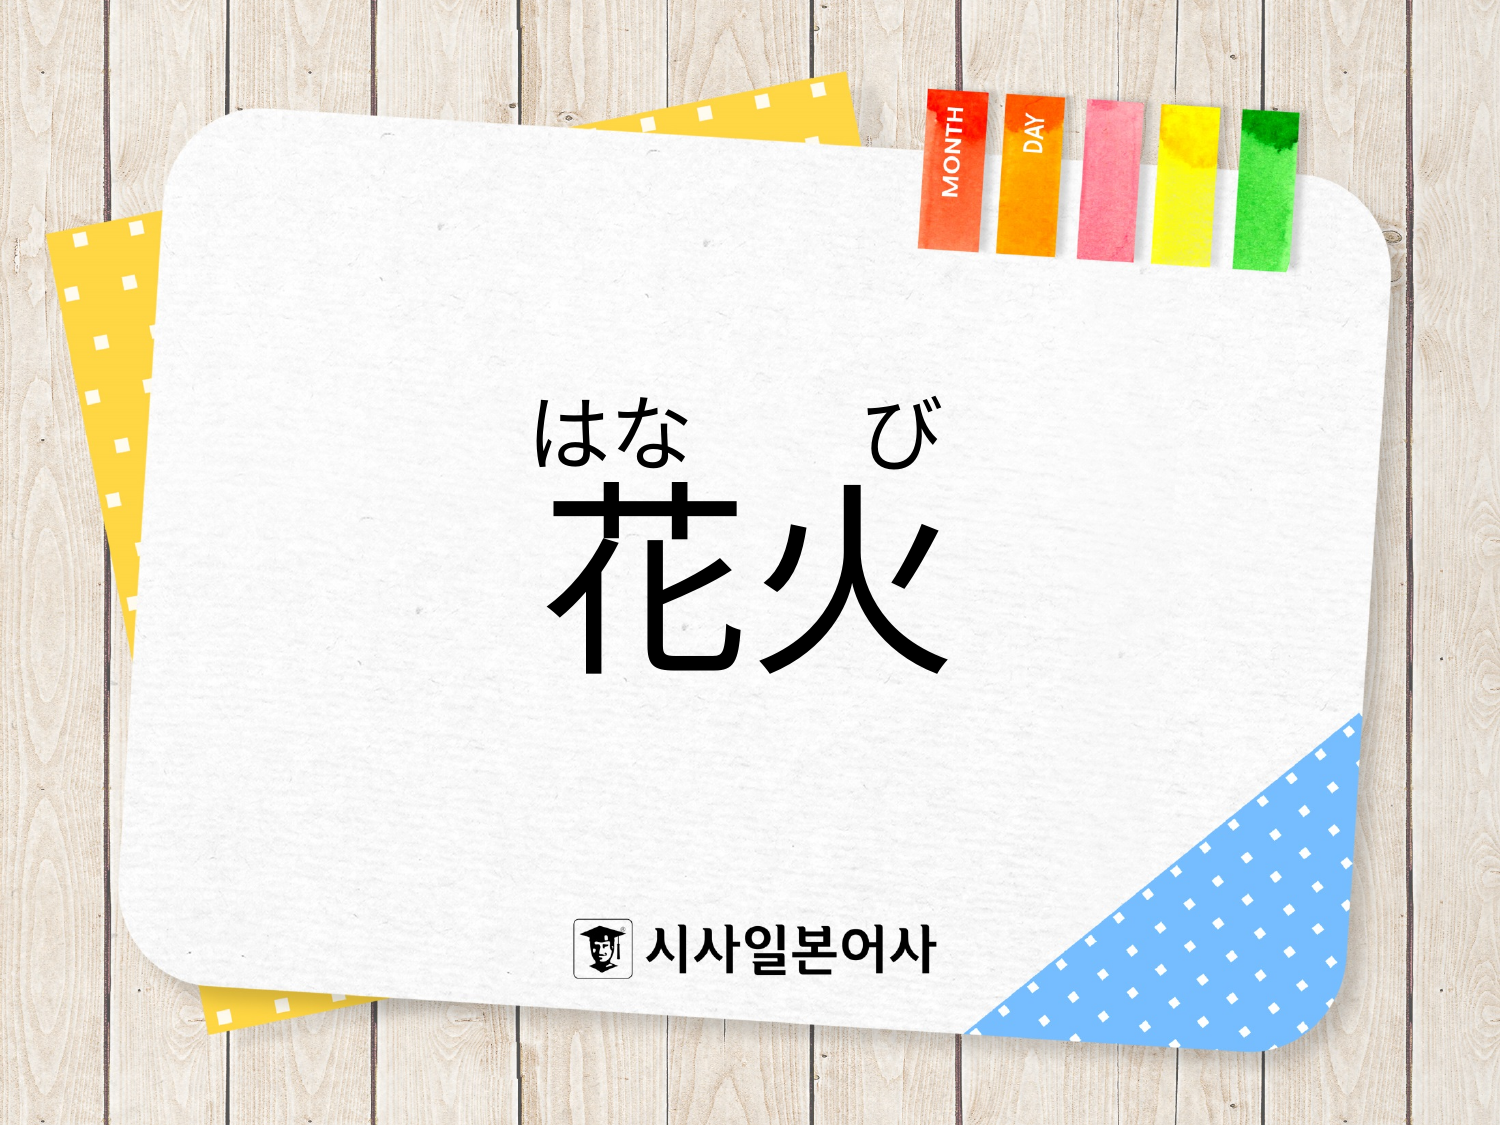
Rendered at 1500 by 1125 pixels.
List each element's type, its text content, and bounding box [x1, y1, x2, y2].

picture [0, 0, 1500, 1125]
text_box はな び [512, 373, 959, 489]
title 花火 [75, 338, 1425, 811]
